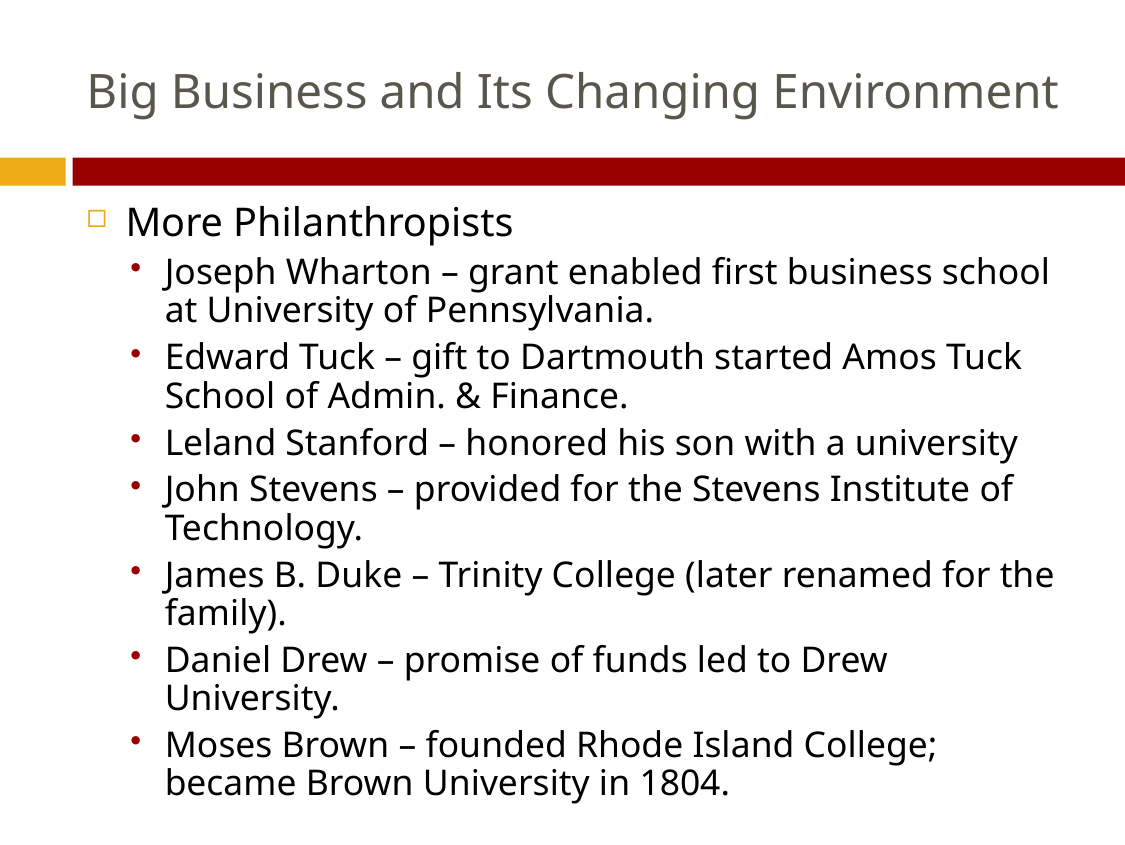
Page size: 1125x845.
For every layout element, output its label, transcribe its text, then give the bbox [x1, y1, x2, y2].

title Big Business and Its Changing Environment [74, 27, 1079, 151]
list More Philanthropists Joseph Wharton – grant enabled first business school at University of Pennsylvania. Edward Tuck – gift to Dartmouth started Amos Tuck School of Admin. & Finance. Leland Stanford – honored his son with a university John Stevens – provided for the Stevens Institute of Technology. James B. Duke – Trinity College (later renamed for the family). Daniel Drew – promise of funds led to Drew University. Moses Brown – founded Rhode Island College; became Brown University in 1804. [74, 196, 1079, 751]
